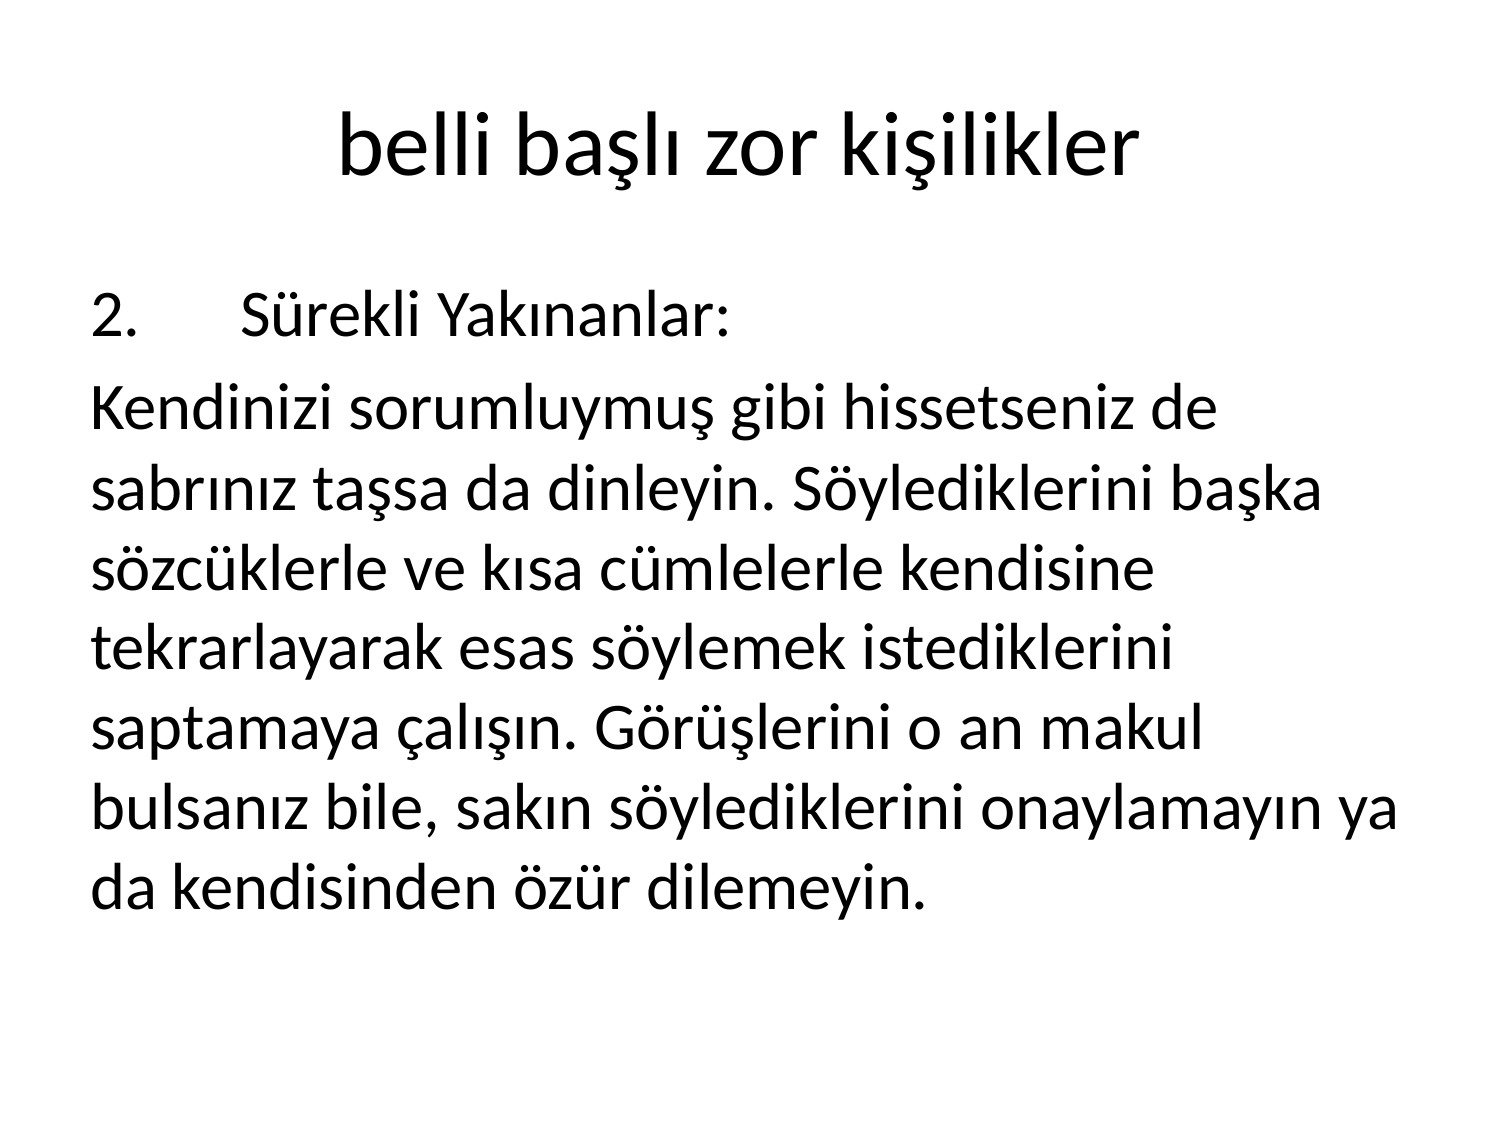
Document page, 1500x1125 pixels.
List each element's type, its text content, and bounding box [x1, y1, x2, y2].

title belli başlı zor kişilikler [75, 45, 1425, 233]
list 2. Sürekli Yakınanlar: Kendinizi sorumluymuş gibi hissetseniz de sabrınız taşsa da dinleyin. Söylediklerini başka sözcüklerle ve kısa cümlelerle kendisine tekrarlayarak esas söylemek istediklerini saptamaya çalışın. Görüşlerini o an makul bulsanız bile, sakın söylediklerini onaylamayın ya da kendisinden özür dilemeyin. [75, 262, 1425, 1005]
